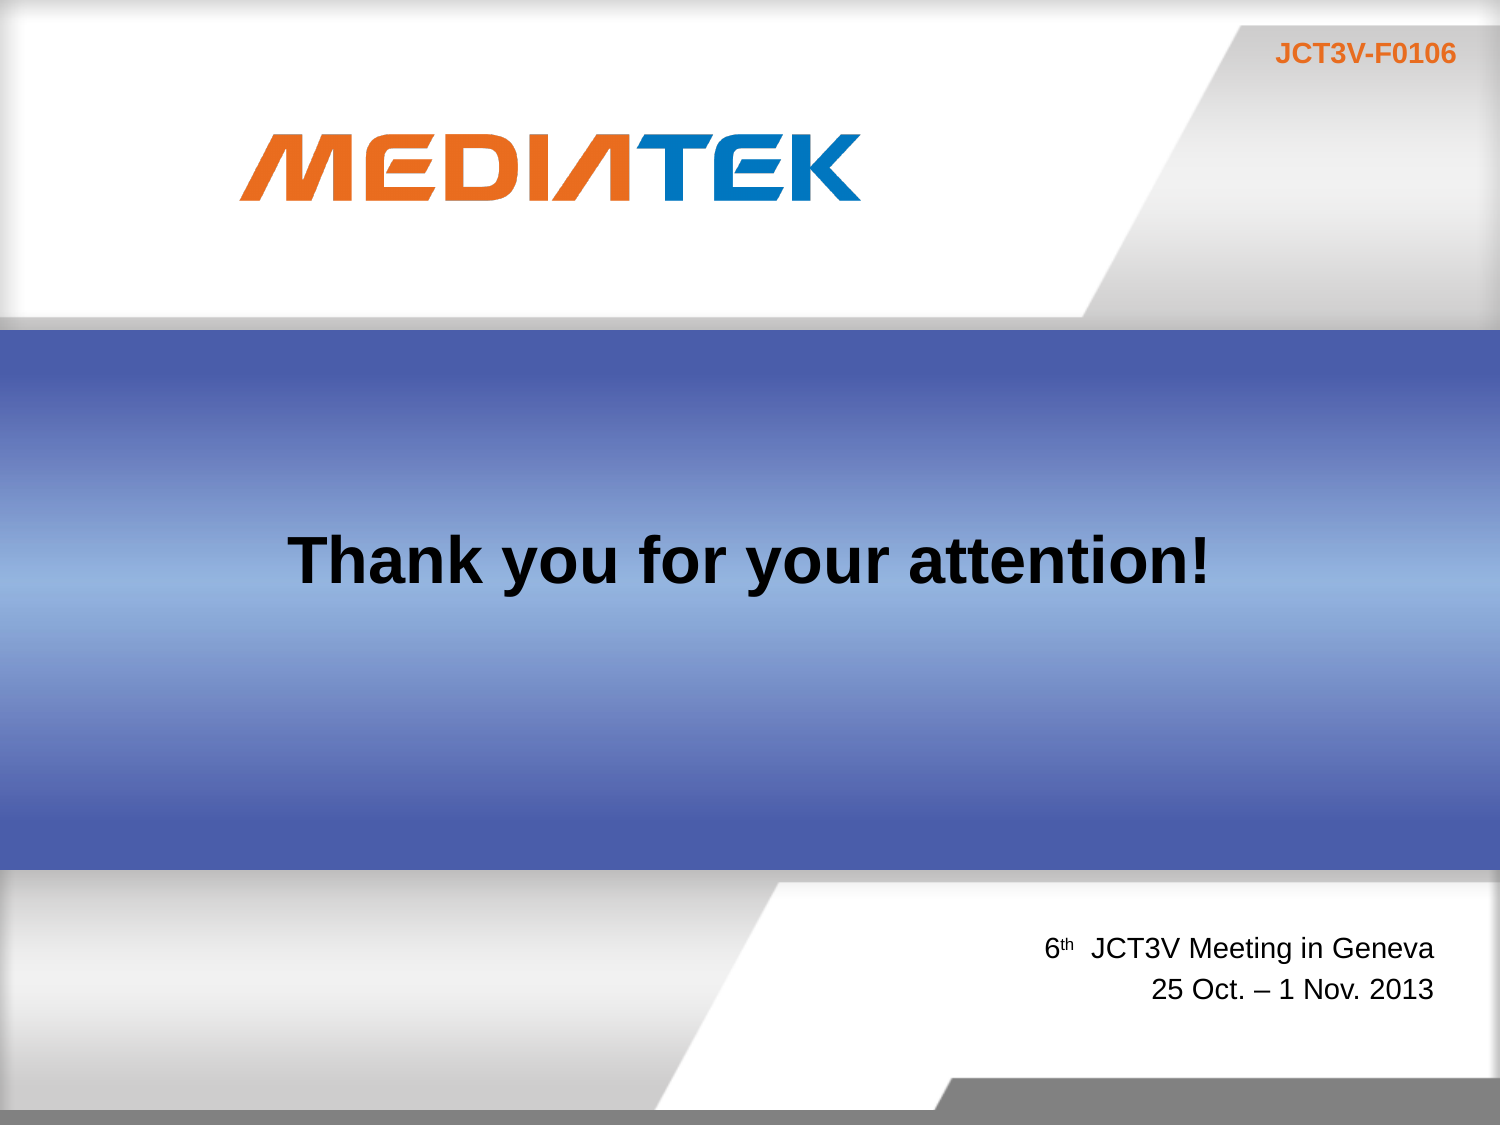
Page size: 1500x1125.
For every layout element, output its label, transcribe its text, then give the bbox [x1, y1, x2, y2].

picture [0, 0, 1500, 1125]
title Thank you for your attention! [50, 438, 1450, 676]
